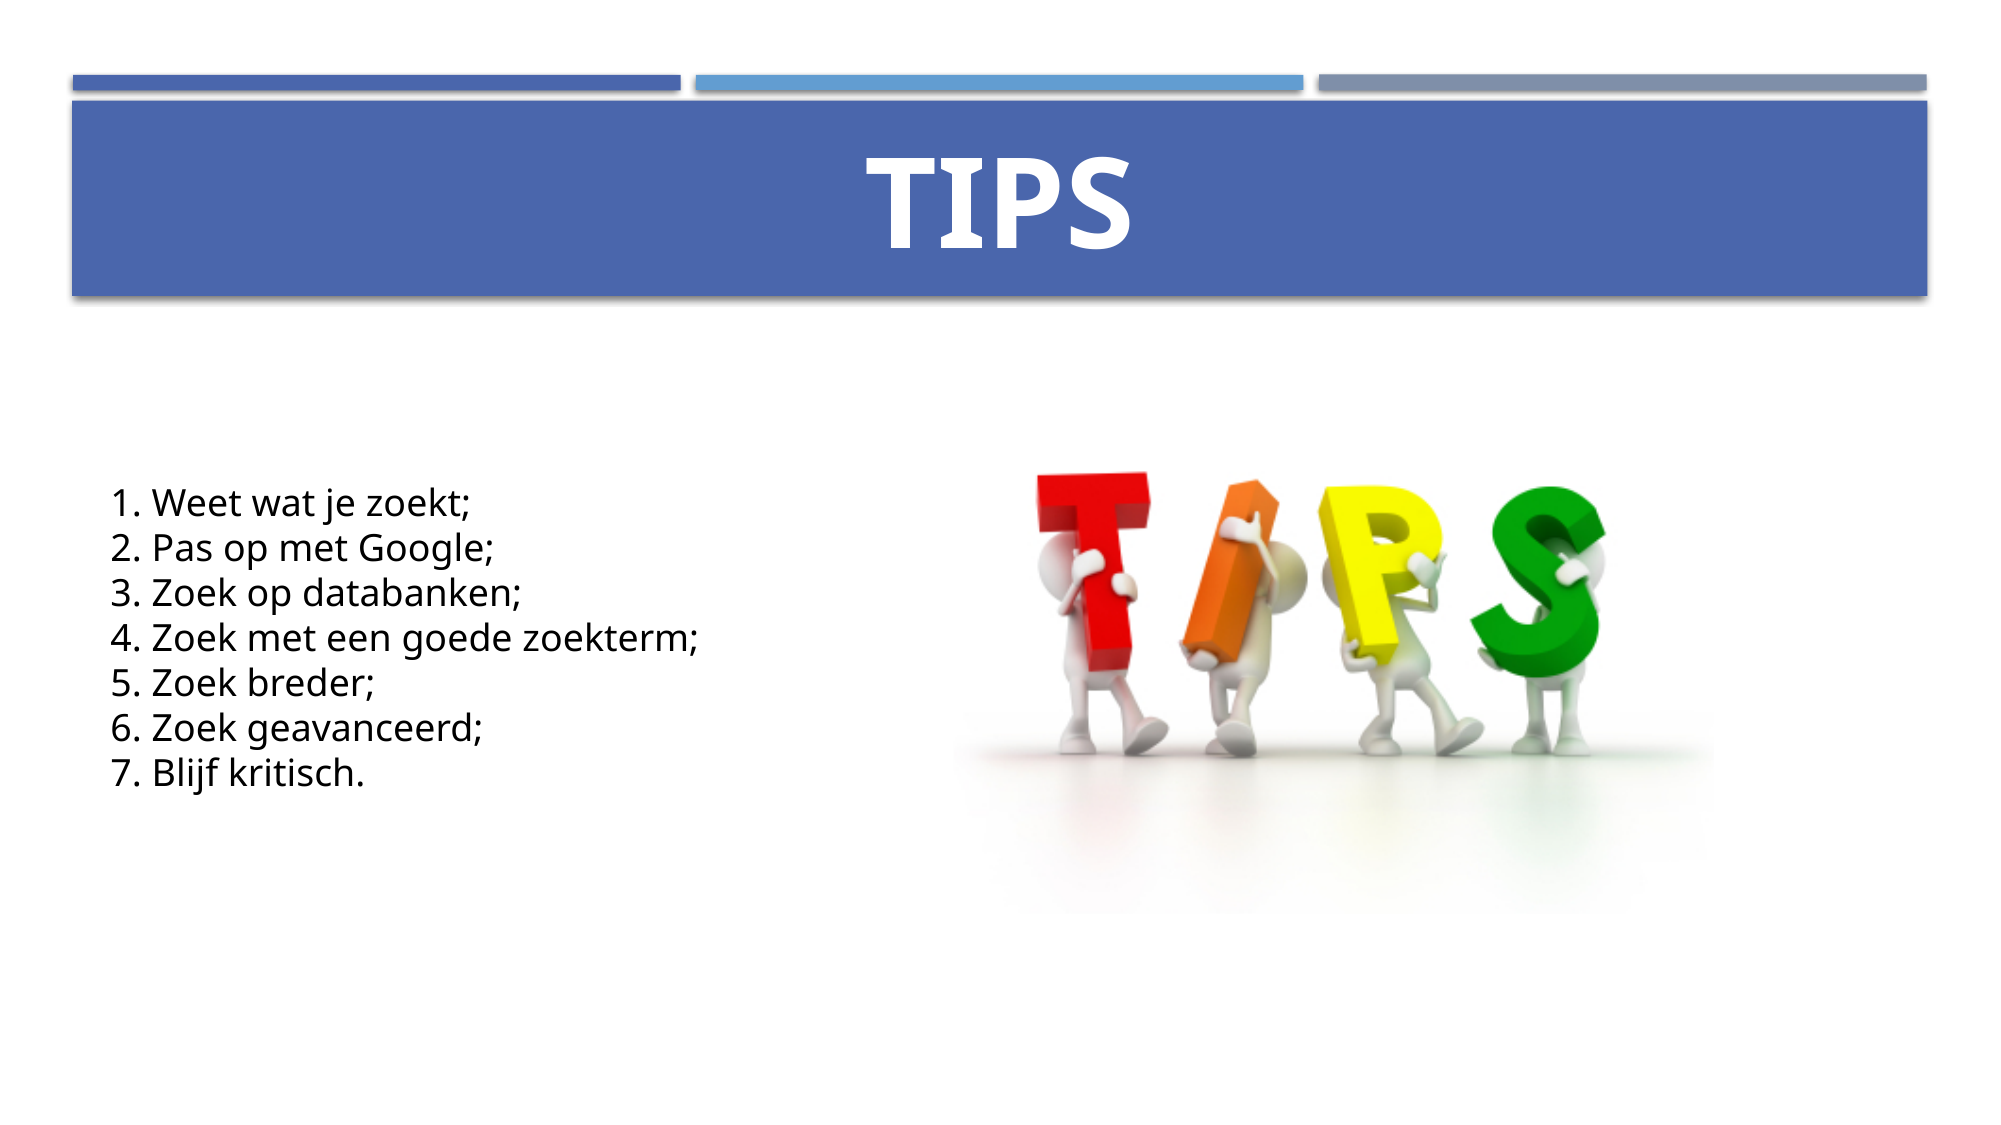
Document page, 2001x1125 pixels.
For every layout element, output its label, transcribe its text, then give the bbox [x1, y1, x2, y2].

picture [952, 351, 1715, 915]
list 1. Weet wat je zoekt; 2. Pas op met Google; 3. Zoek op databanken; 4. Zoek met een goede zoekterm; 5. Zoek breder; 6. Zoek geavanceerd; 7. Blijf kritisch. [95, 357, 1905, 962]
title TIPS [95, 115, 1905, 282]
